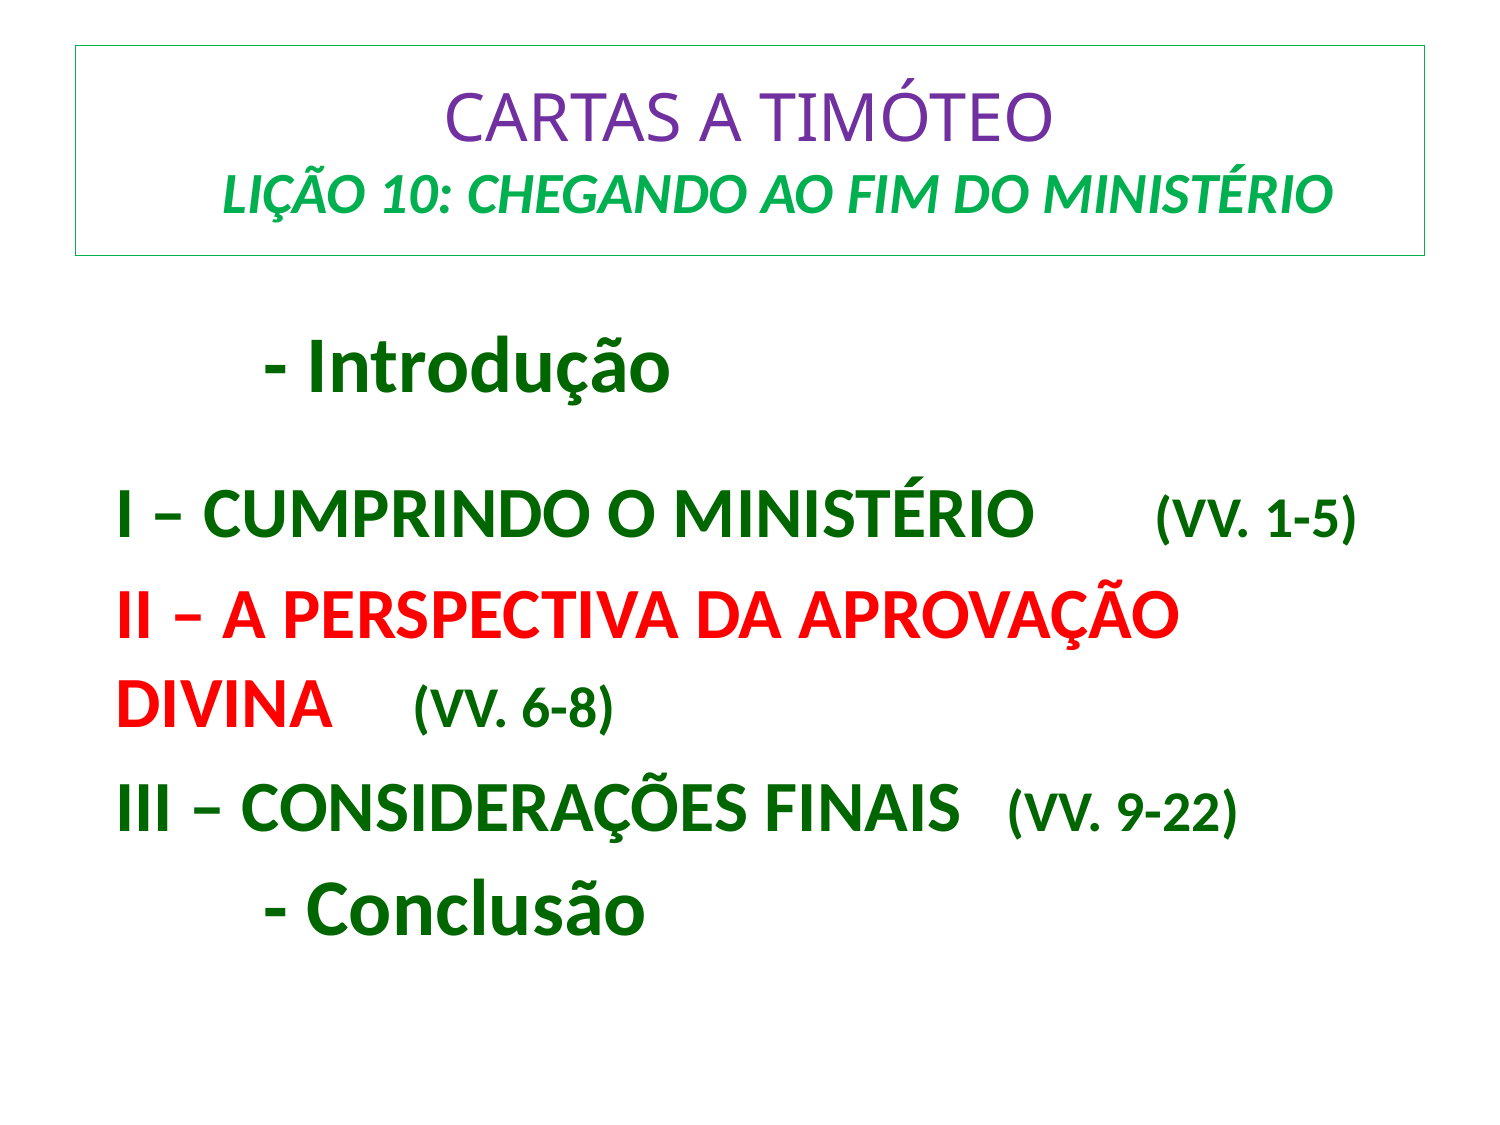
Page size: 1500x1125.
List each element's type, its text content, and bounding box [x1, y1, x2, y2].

title CARTAS A TIMÓTEO LIÇÃO 10: CHEGANDO AO FIM DO MINISTÉRIO [75, 45, 1425, 256]
list - Introdução I – CUMPRINDO O MINISTÉRIO (VV. 1-5) II – A PERSPECTIVA DA APROVAÇÃO DIVINA (VV. 6-8) III – CONSIDERAÇÕES FINAIS (VV. 9-22) - Conclusão [100, 255, 1424, 975]
